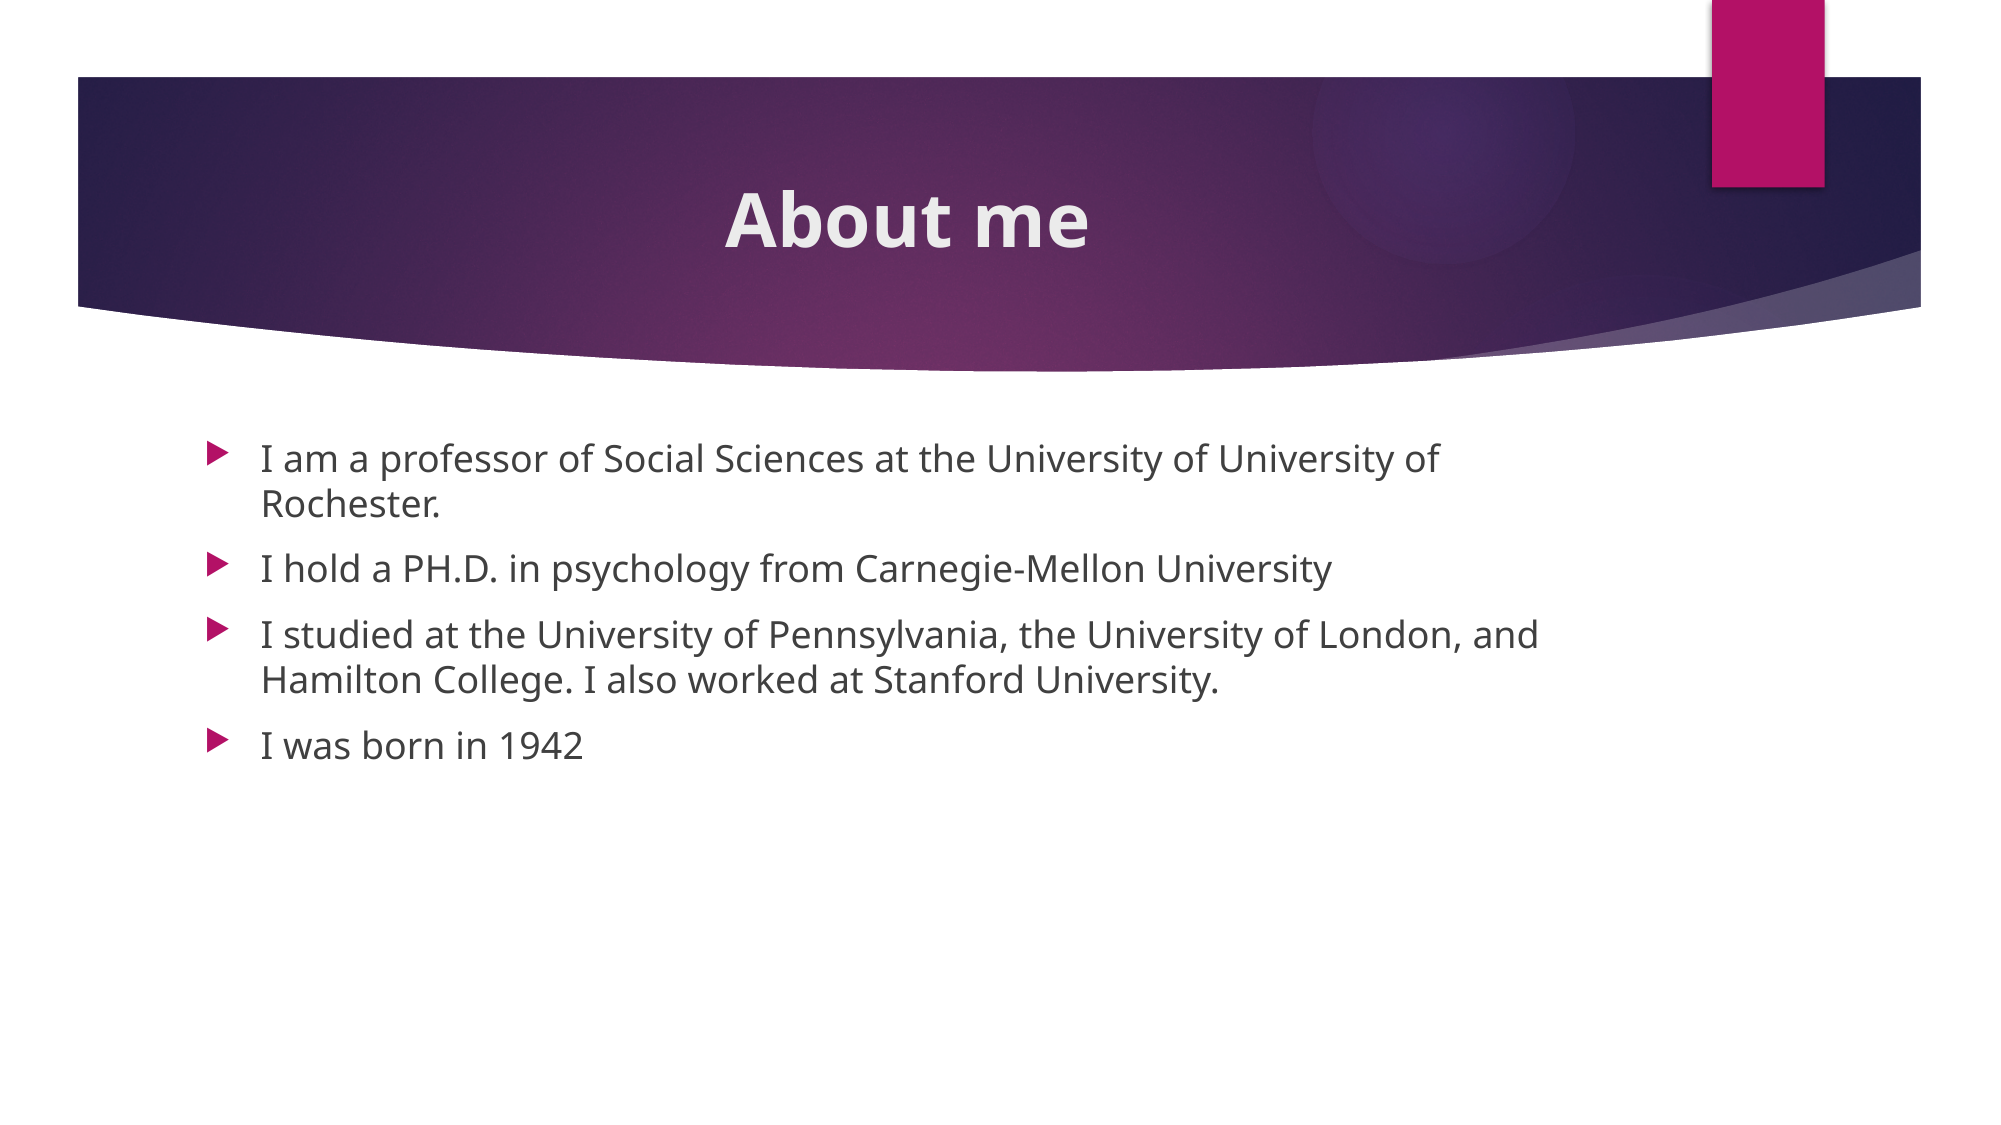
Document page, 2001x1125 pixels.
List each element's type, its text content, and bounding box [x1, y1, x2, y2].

title About me [189, 159, 1627, 276]
list I am a professor of Social Sciences at the University of University of Rochester. I hold a PH.D. in psychology from Carnegie-Mellon University I studied at the University of Pennsylvania, the University of London, and Hamilton College. I also worked at Stanford University. I was born in 1942 [189, 427, 1638, 988]
